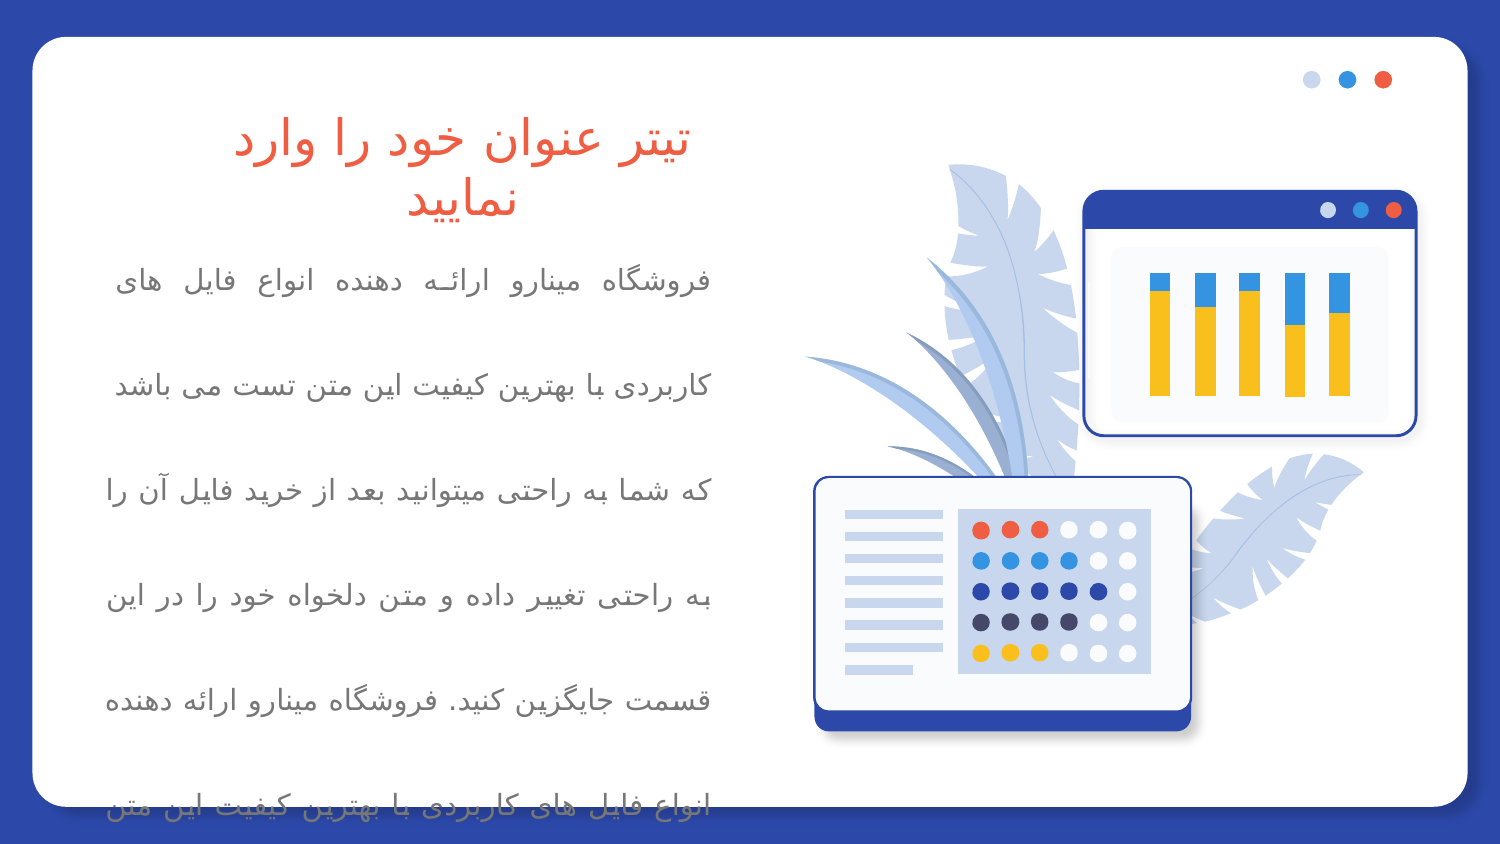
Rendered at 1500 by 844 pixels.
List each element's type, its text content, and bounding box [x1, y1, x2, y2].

text_box [1320, 202, 1337, 219]
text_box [812, 475, 1193, 732]
text_box [1352, 202, 1369, 219]
text_box [1149, 291, 1171, 397]
text_box [1239, 272, 1261, 291]
text_box [1149, 272, 1171, 291]
text_box تیتر عنوان خود را وارد نمایید [178, 97, 747, 233]
text_box [1239, 291, 1261, 397]
text_box فروشگاه مینارو ارائه دهنده انواع فایل های کاربردی با بهترین کیفیت این متن تست می باشد که شما به راحتی میتوانید بعد از خرید فایل آن را به راحتی تغییر داده و متن دلخواه خود را در این قسمت جایگزین کنید. فروشگاه مینارو ارائه دهنده انواع فایل های کاربردی با بهترین کیفیت این متن تست می باشد [89, 184, 727, 844]
text_box [1111, 246, 1389, 423]
text_box [1082, 189, 1418, 438]
text_box [1284, 324, 1306, 397]
text_box [1329, 272, 1351, 313]
text_box [1329, 313, 1351, 397]
text_box [1083, 191, 1416, 229]
text_box [1284, 272, 1306, 324]
text_box [1385, 202, 1402, 219]
text_box [1194, 272, 1216, 307]
text_box [1194, 307, 1216, 397]
